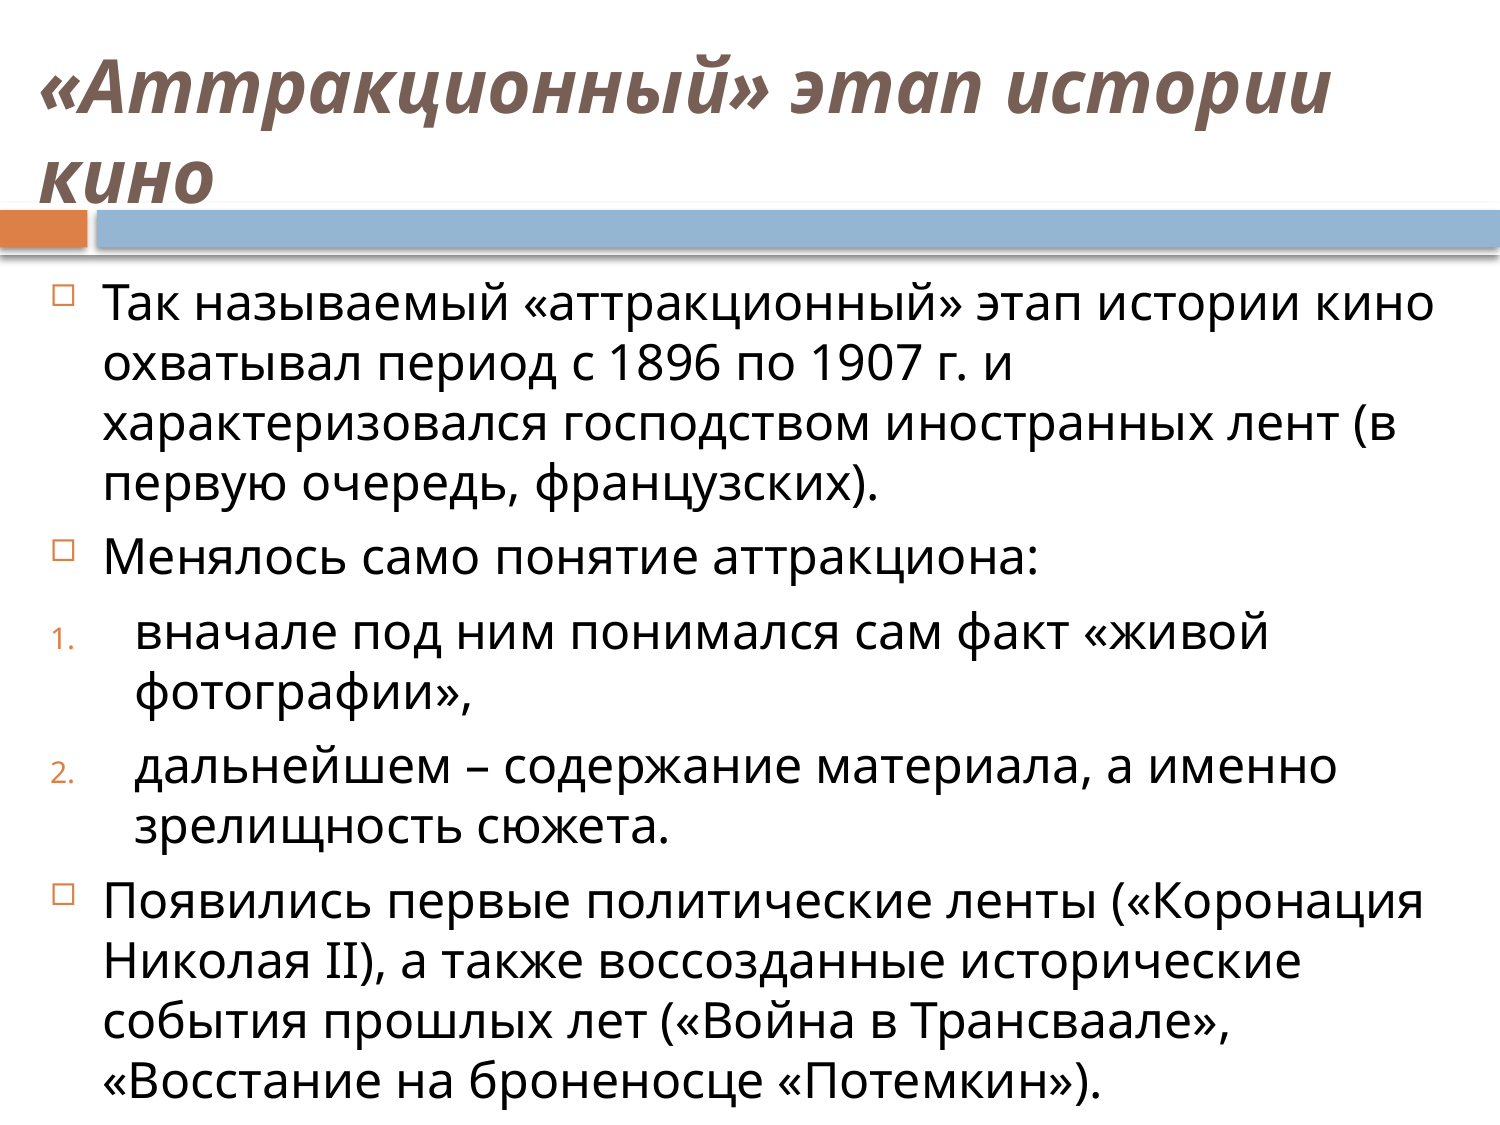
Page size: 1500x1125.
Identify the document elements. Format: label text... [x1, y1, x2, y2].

title «Аттракционный» этап истории кино [23, 46, 1462, 210]
list Так называемый «аттракционный» этап истории кино охватывал период с 1896 по 1907 г. и характеризовался господством иностранных лент (в первую очередь, французских). Менялось само понятие аттракциона: вначале под ним понимался сам факт «живой фотографии», дальнейшем – содержание материала, а именно зрелищность сюжета. Появились первые политические ленты («Коронация Николая II), а также воссозданные исторические события прошлых лет («Война в Трансваале», «Восстание на броненосце «Потемкин»). [35, 262, 1465, 1000]
